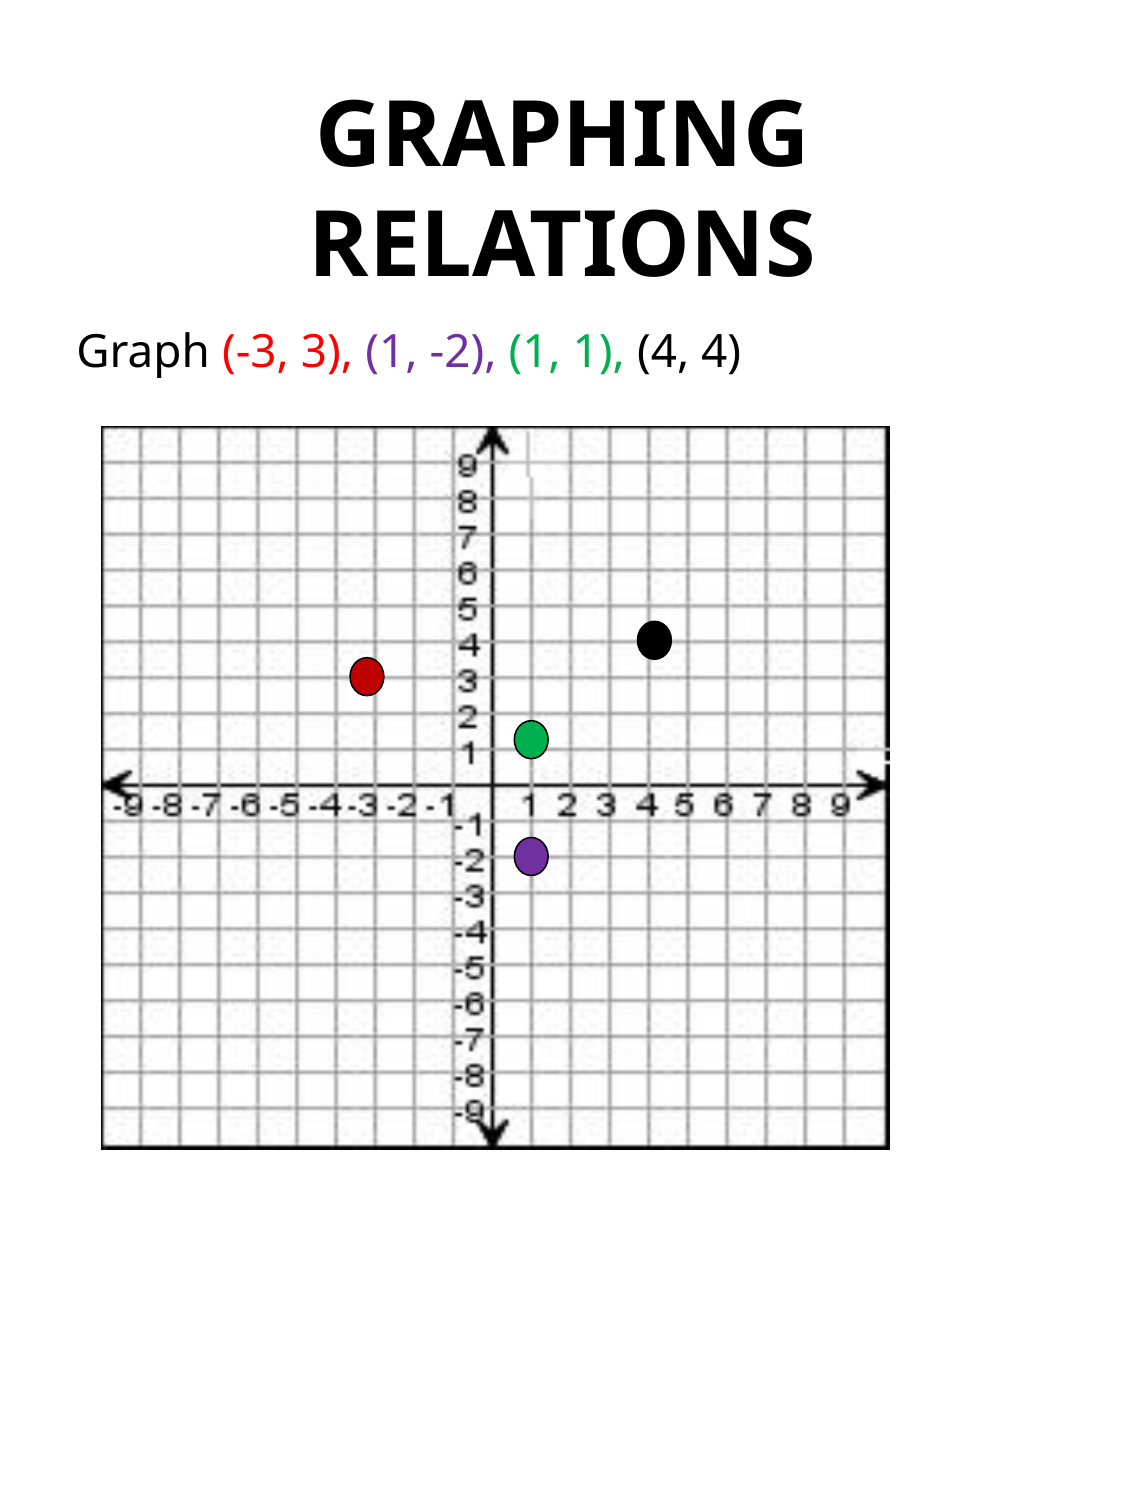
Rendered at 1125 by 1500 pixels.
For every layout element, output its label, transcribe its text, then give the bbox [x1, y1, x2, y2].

text_box Graph (-3, 3), (1, -2), (1, 1), (4, 4) [61, 314, 863, 385]
picture [101, 426, 890, 1151]
title GRAPHING RELATIONS [56, 60, 1069, 310]
